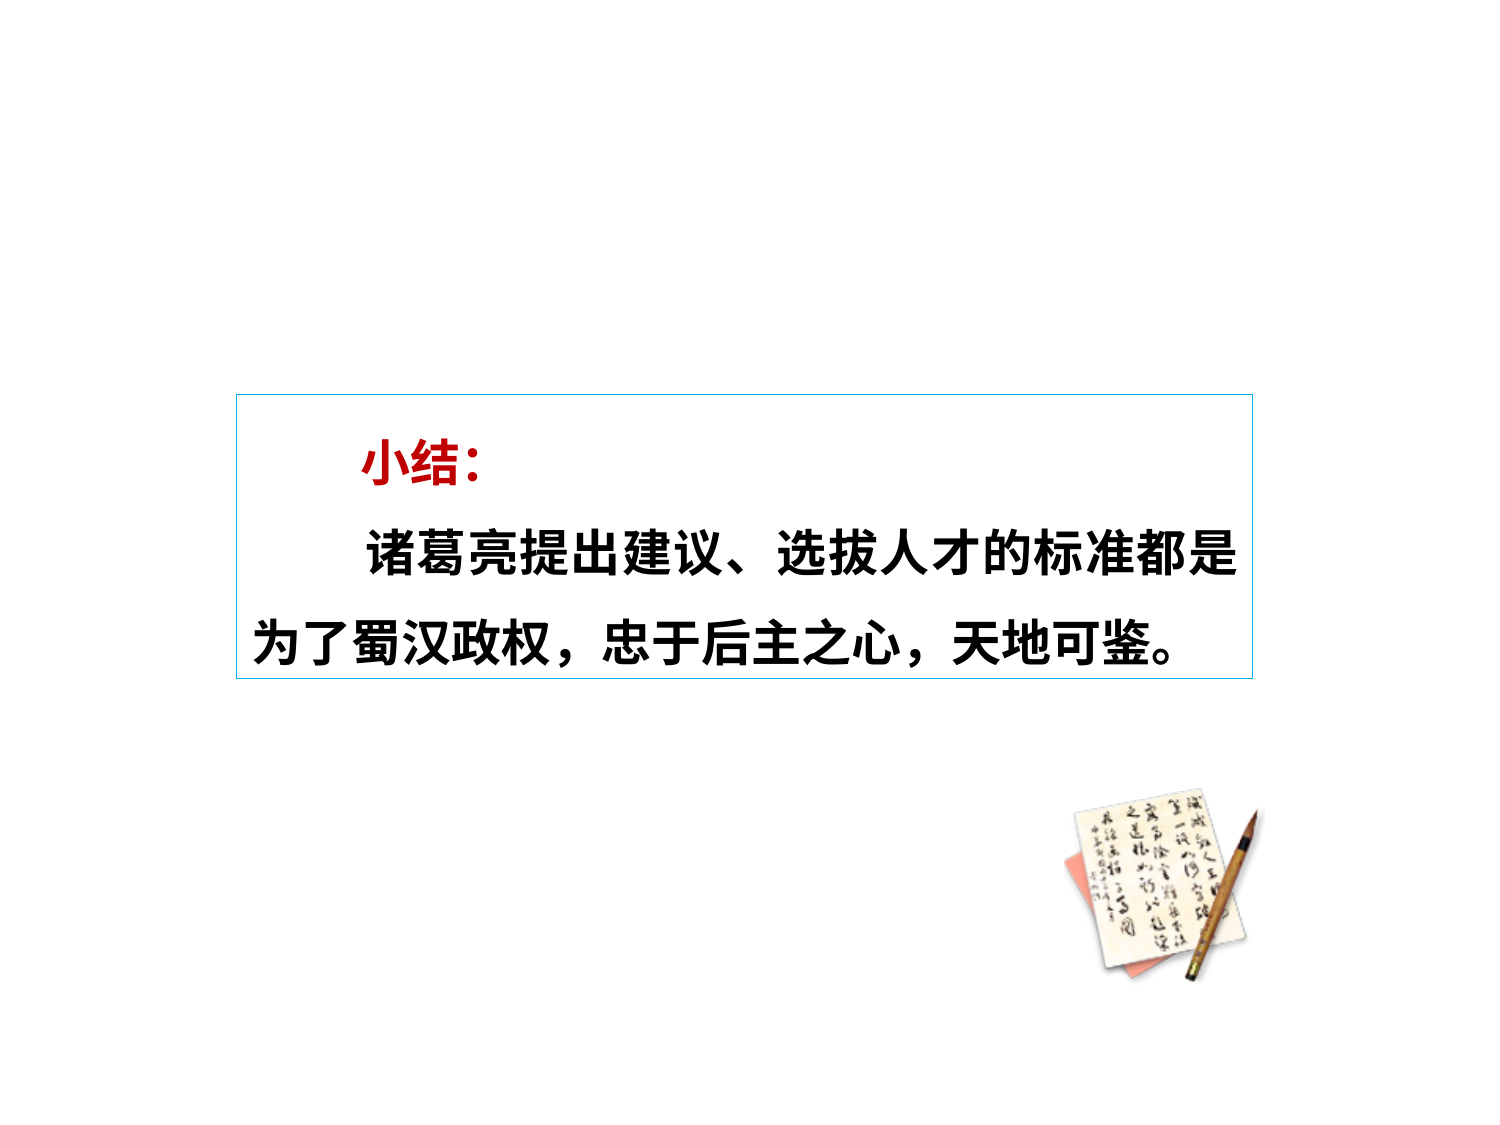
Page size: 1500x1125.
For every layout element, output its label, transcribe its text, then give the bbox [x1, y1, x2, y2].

picture [1064, 787, 1265, 989]
text_box 小结： 诸葛亮提出建议、选拔人才的标准都是为了蜀汉政权，忠于后主之心，天地可鉴。 [236, 394, 1253, 679]
